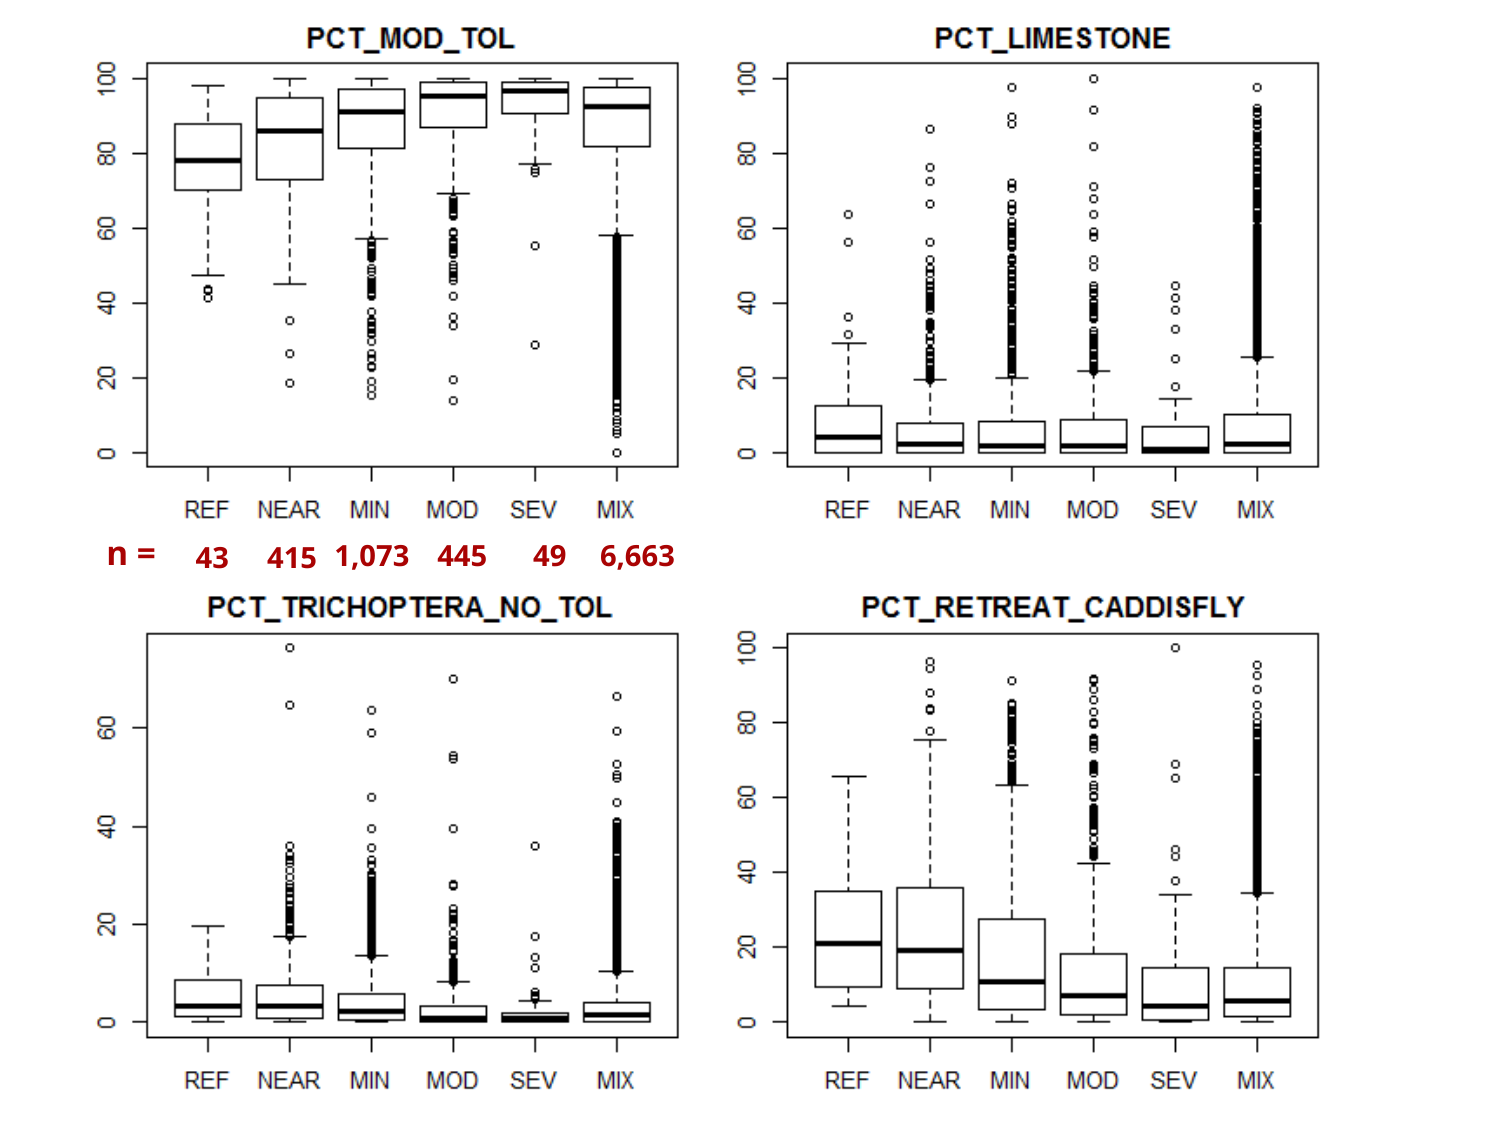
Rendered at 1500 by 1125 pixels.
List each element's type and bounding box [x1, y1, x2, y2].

text_box [87, 524, 701, 583]
picture [37, 0, 1429, 1117]
